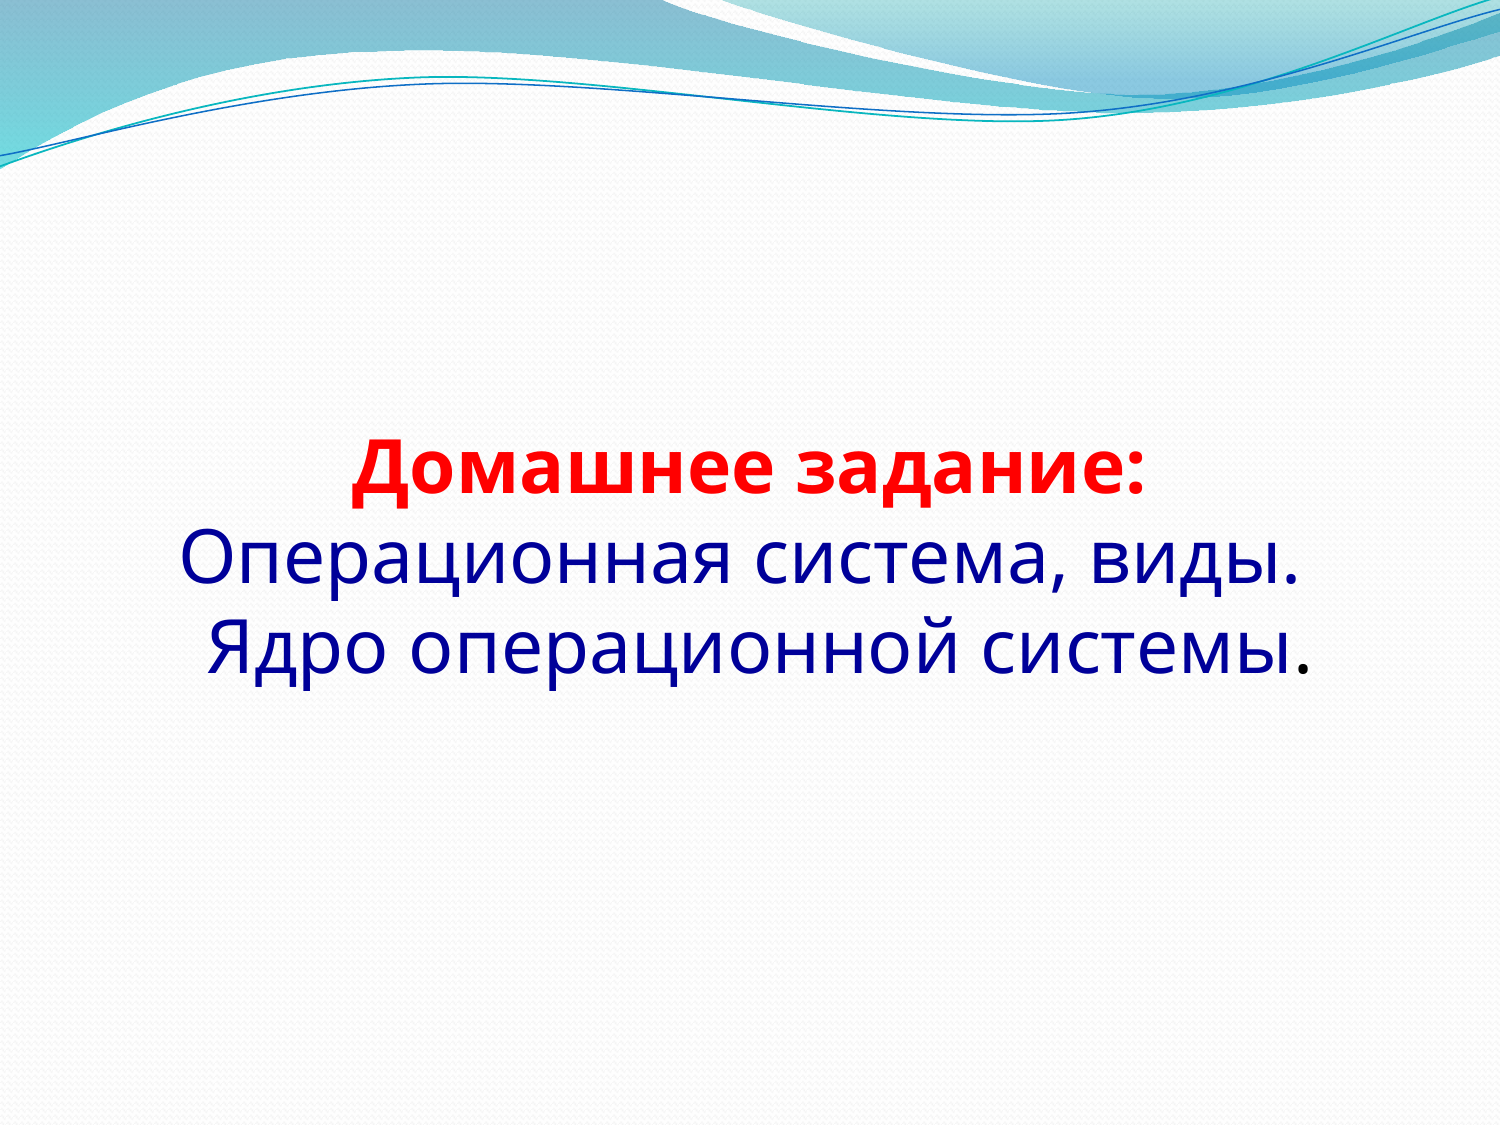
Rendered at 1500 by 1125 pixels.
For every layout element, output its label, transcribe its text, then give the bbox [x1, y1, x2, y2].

text_box Домашнее задание: Операционная система, виды. Ядро операционной системы. [152, 411, 1348, 697]
